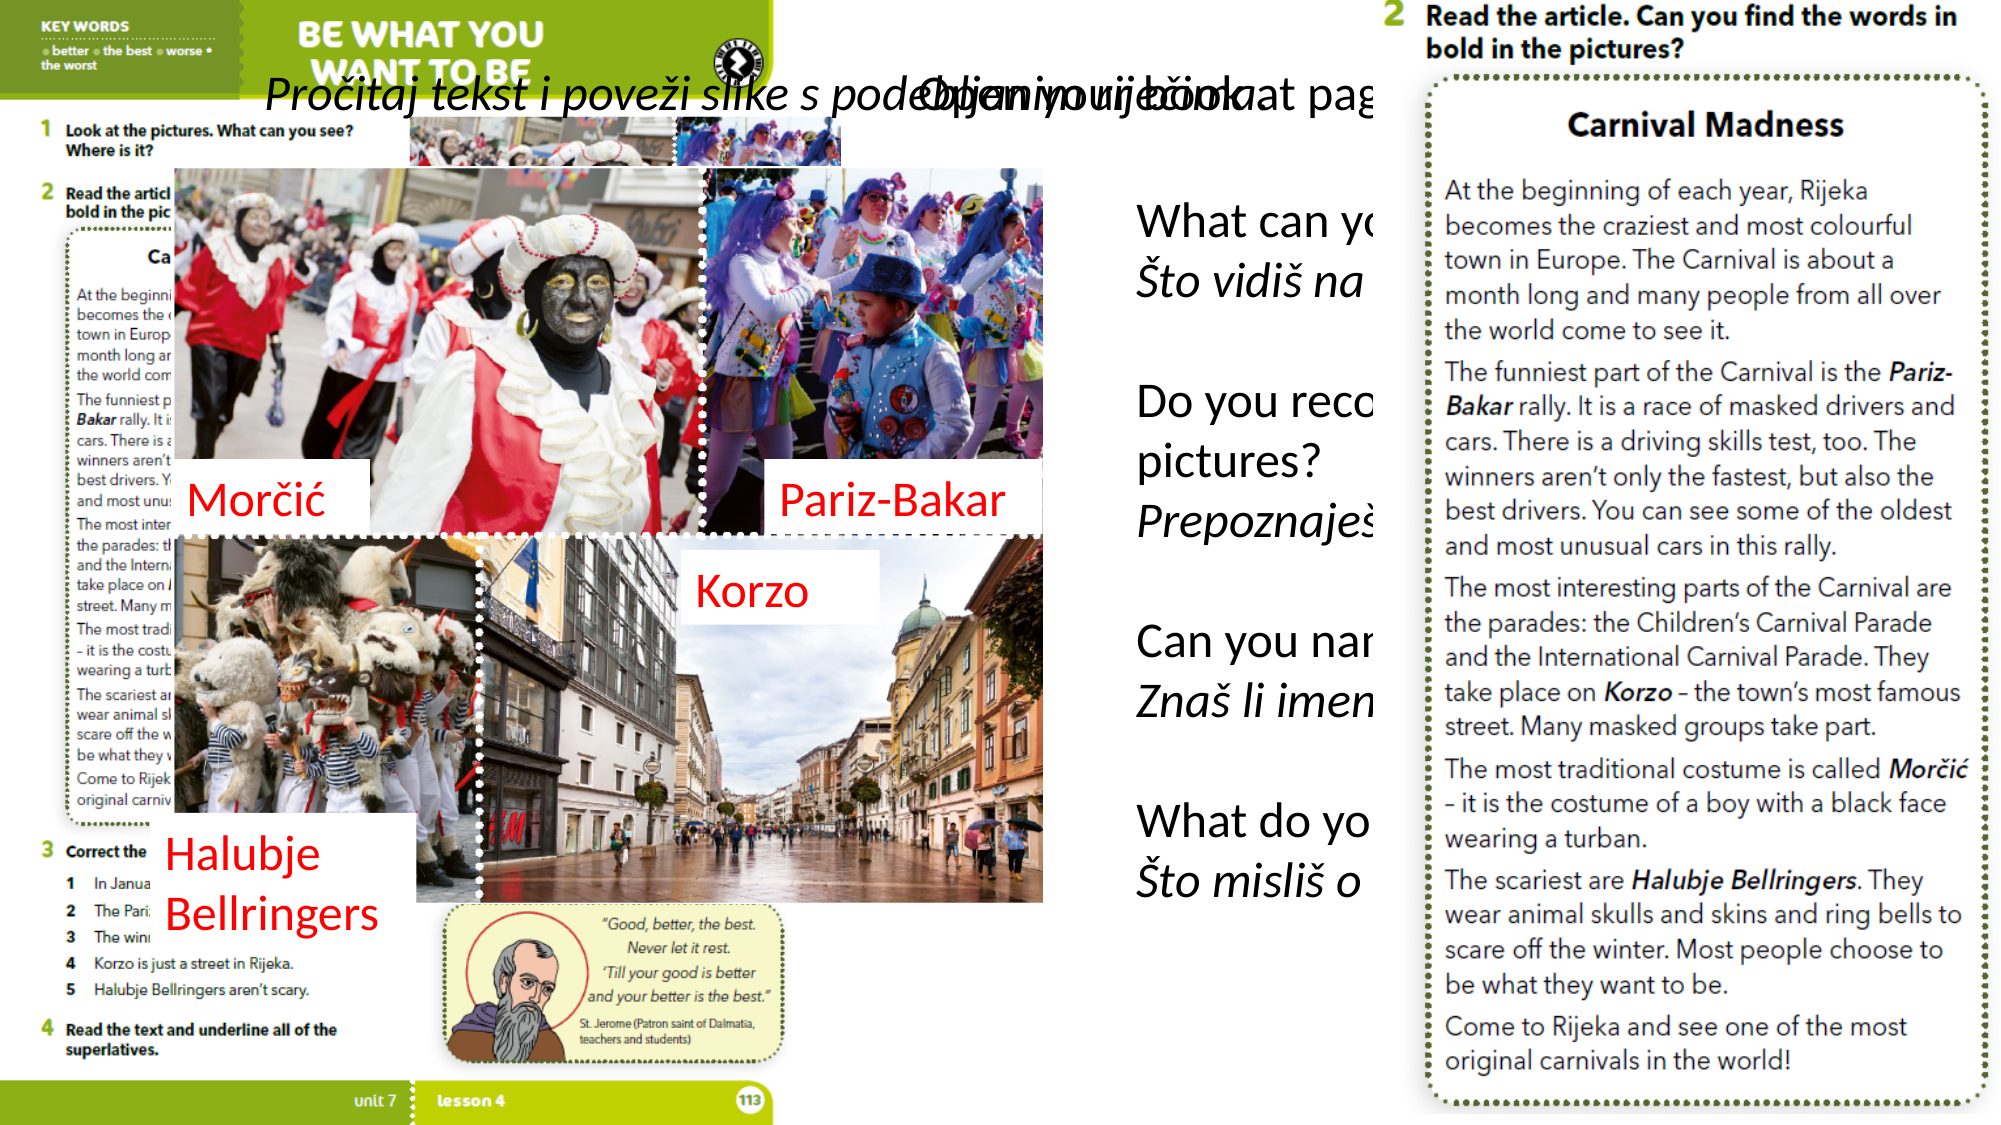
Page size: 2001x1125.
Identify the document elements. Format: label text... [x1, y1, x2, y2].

text_box What can you see in the pictures? Što vidiš na slikama? Do you recognize the town in the pictures? Prepoznaješ li grad na slikama? Can you name any of the costumes? Znaš li imenovati pojedine maske? What do you think about them? Što misliš o njima? [1121, 179, 1372, 915]
picture [0, 0, 1043, 1125]
picture [1372, 0, 2000, 1114]
text_box Open your book at page 113. [1311, 52, 1372, 128]
text_box Pročitaj tekst i poveži slike s podebljanim riječima. [841, 52, 1311, 128]
